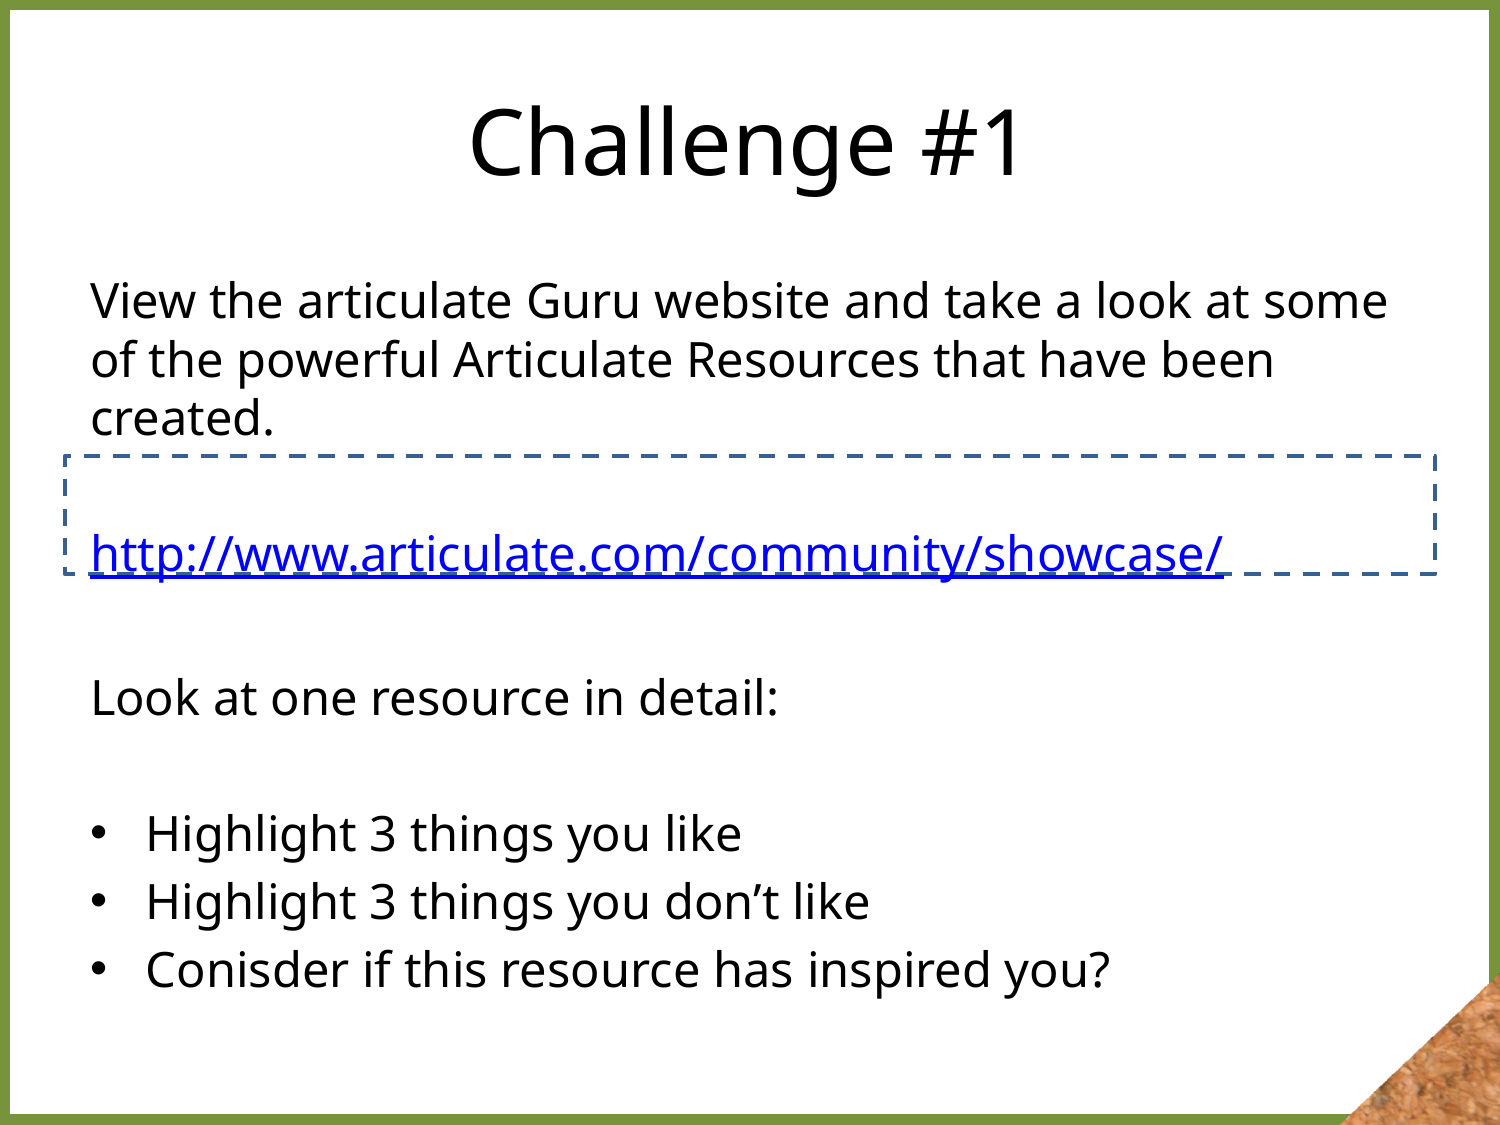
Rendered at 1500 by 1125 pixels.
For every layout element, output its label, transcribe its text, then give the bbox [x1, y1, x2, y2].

text_box [63, 454, 75, 576]
title Challenge #1 [75, 45, 1425, 233]
picture [1328, 962, 1500, 1125]
text_box [0, 0, 1500, 1125]
text_box [1425, 454, 1437, 576]
list View the articulate Guru website and take a look at some of the powerful Articulate Resources that have been created. http://www.articulate.com/community/showcase/ Look at one resource in detail: Highlight 3 things you like Highlight 3 things you don’t like Conisder if this resource has inspired you? [75, 262, 1425, 1005]
